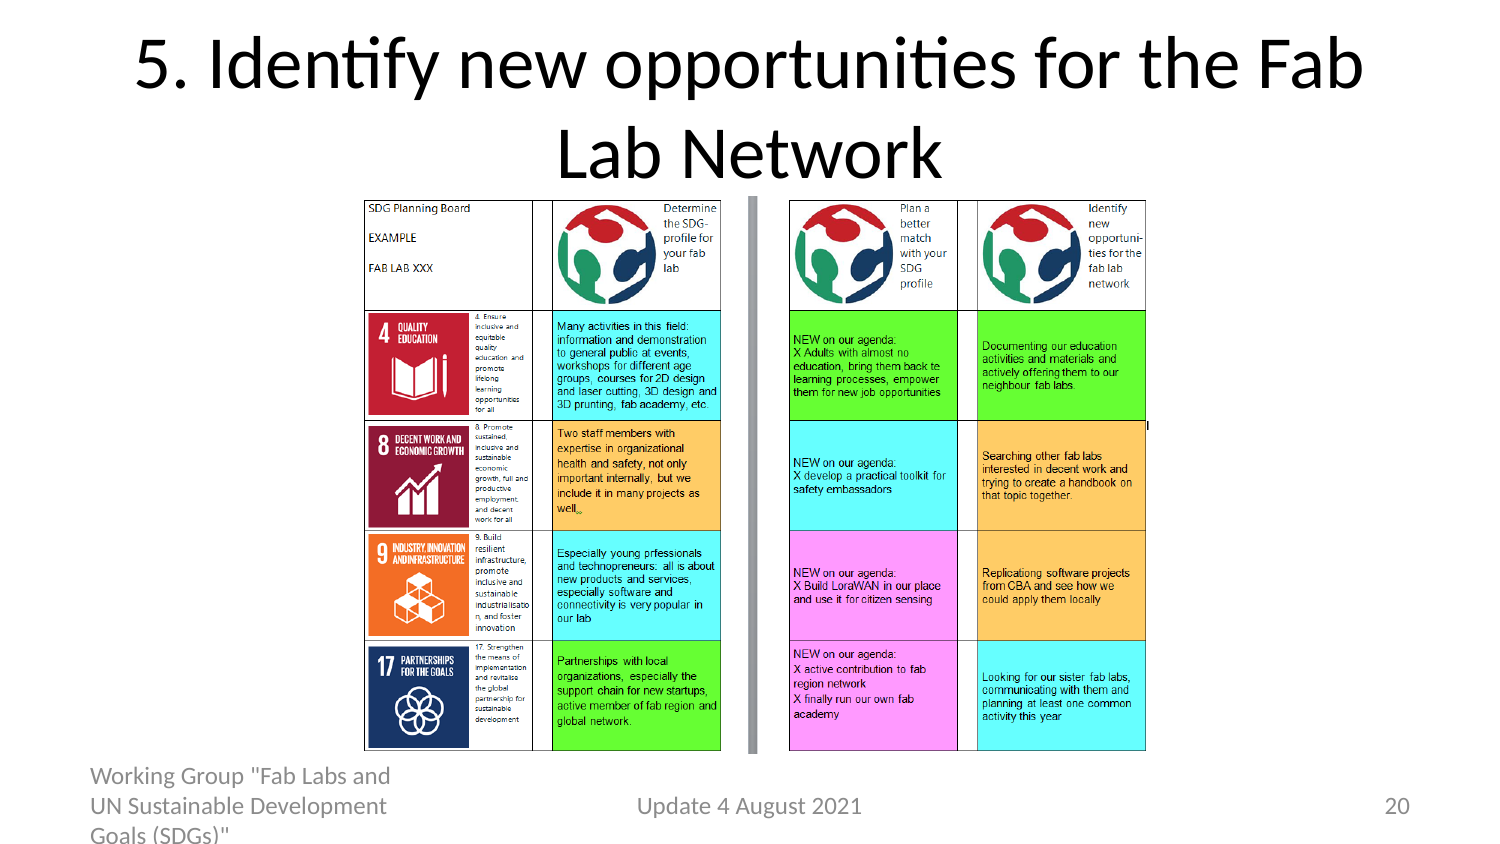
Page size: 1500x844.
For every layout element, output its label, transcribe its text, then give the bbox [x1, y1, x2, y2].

footer Update 4 August 2021 [512, 782, 988, 827]
slide_number 20 [1074, 782, 1425, 827]
title 5. Identify new opportunities for the Fab Lab Network [75, 33, 1425, 175]
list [359, 196, 1152, 754]
slide_number Working Group "Fab Labs and UN Sustainable Development Goals (SDGs)" [75, 782, 425, 827]
